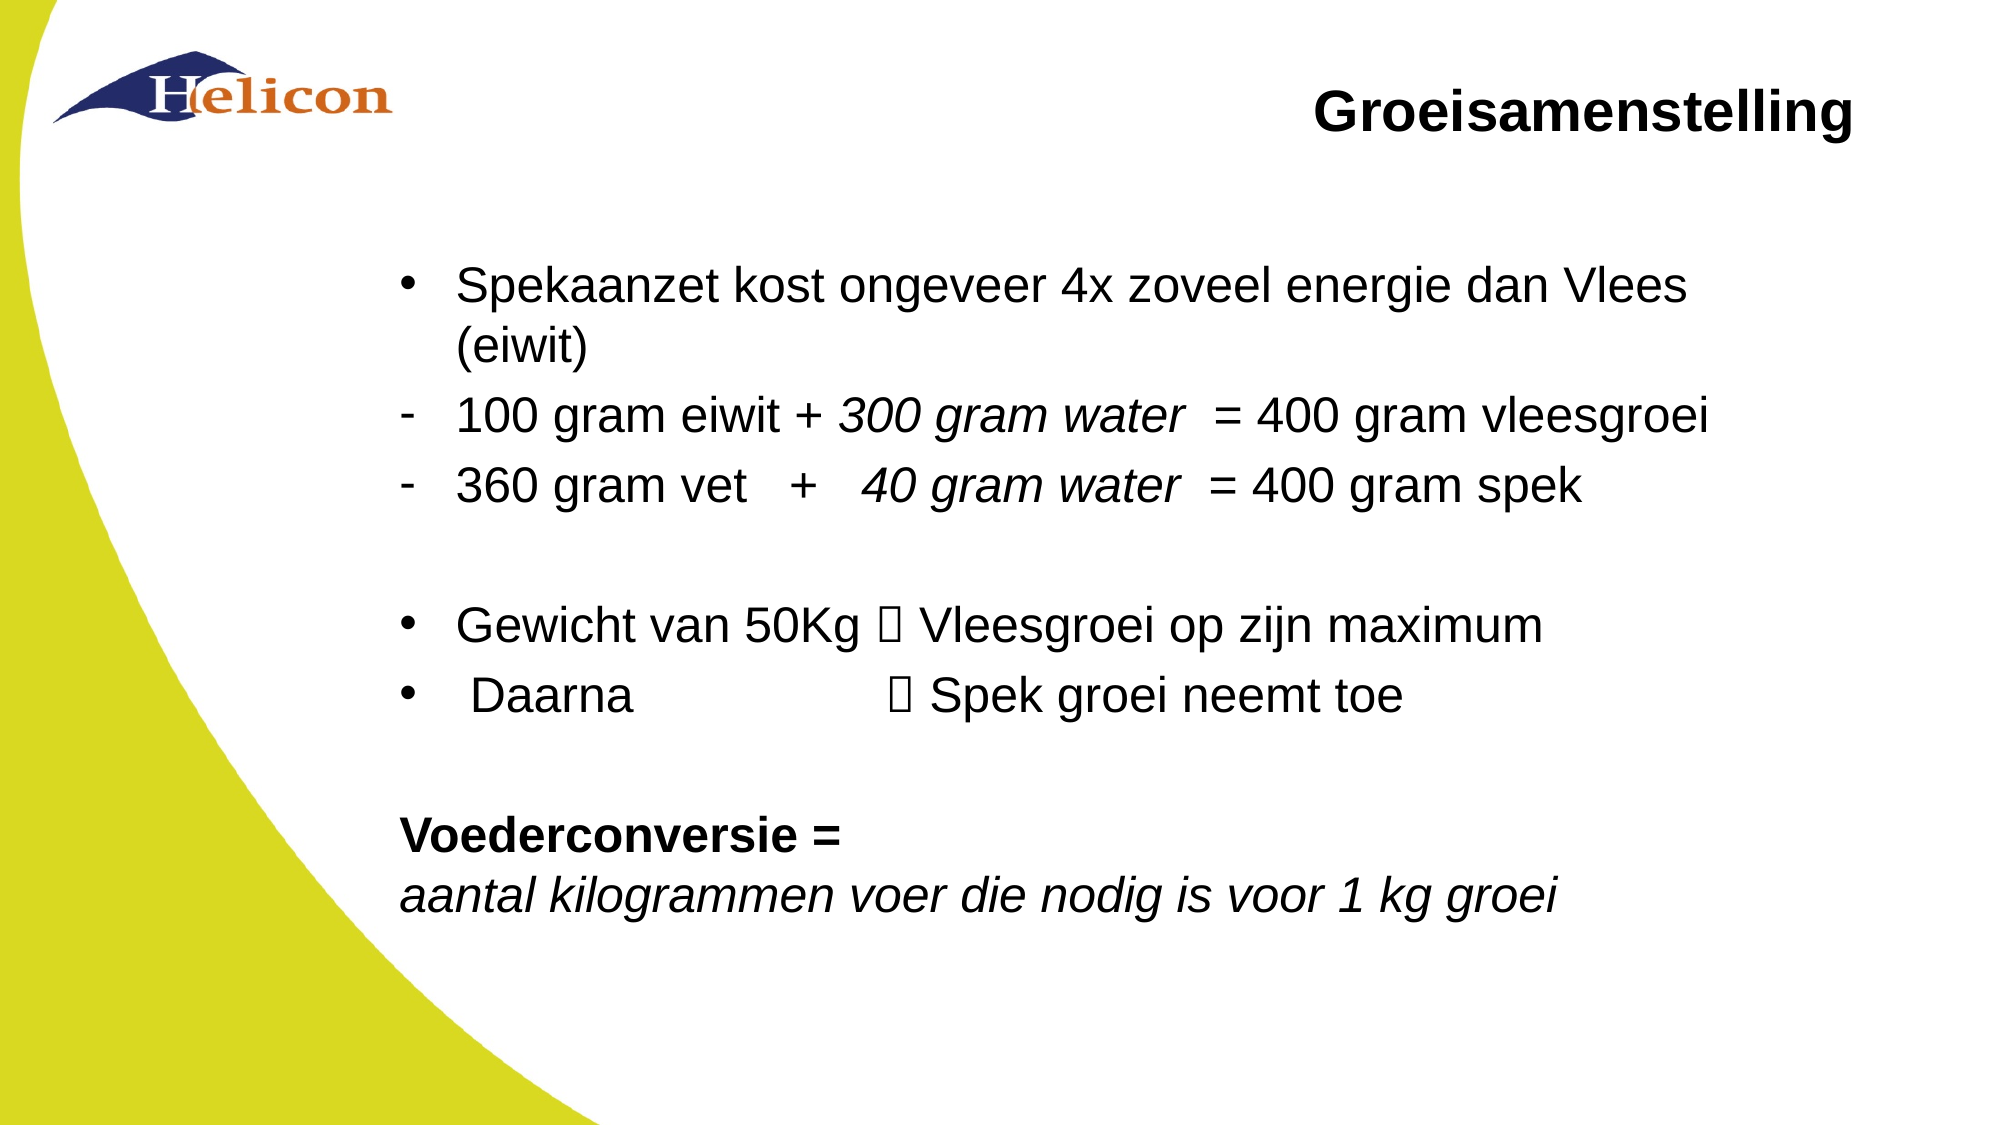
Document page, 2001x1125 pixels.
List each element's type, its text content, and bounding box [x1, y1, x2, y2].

title Groeisamenstelling [432, 54, 1887, 161]
list Spekaanzet kost ongeveer 4x zoveel energie dan Vlees (eiwit) 100 gram eiwit + 300 gram water = 400 gram vleesgroei 360 gram vet + 40 gram water = 400 gram spek Gewicht van 50Kg  Vleesgroei op zijn maximum Daarna  Spek groei neemt toe Voederconversie = aantal kilogrammen voer die nodig is voor 1 kg groei [384, 244, 1826, 1041]
picture [0, 0, 2000, 1125]
